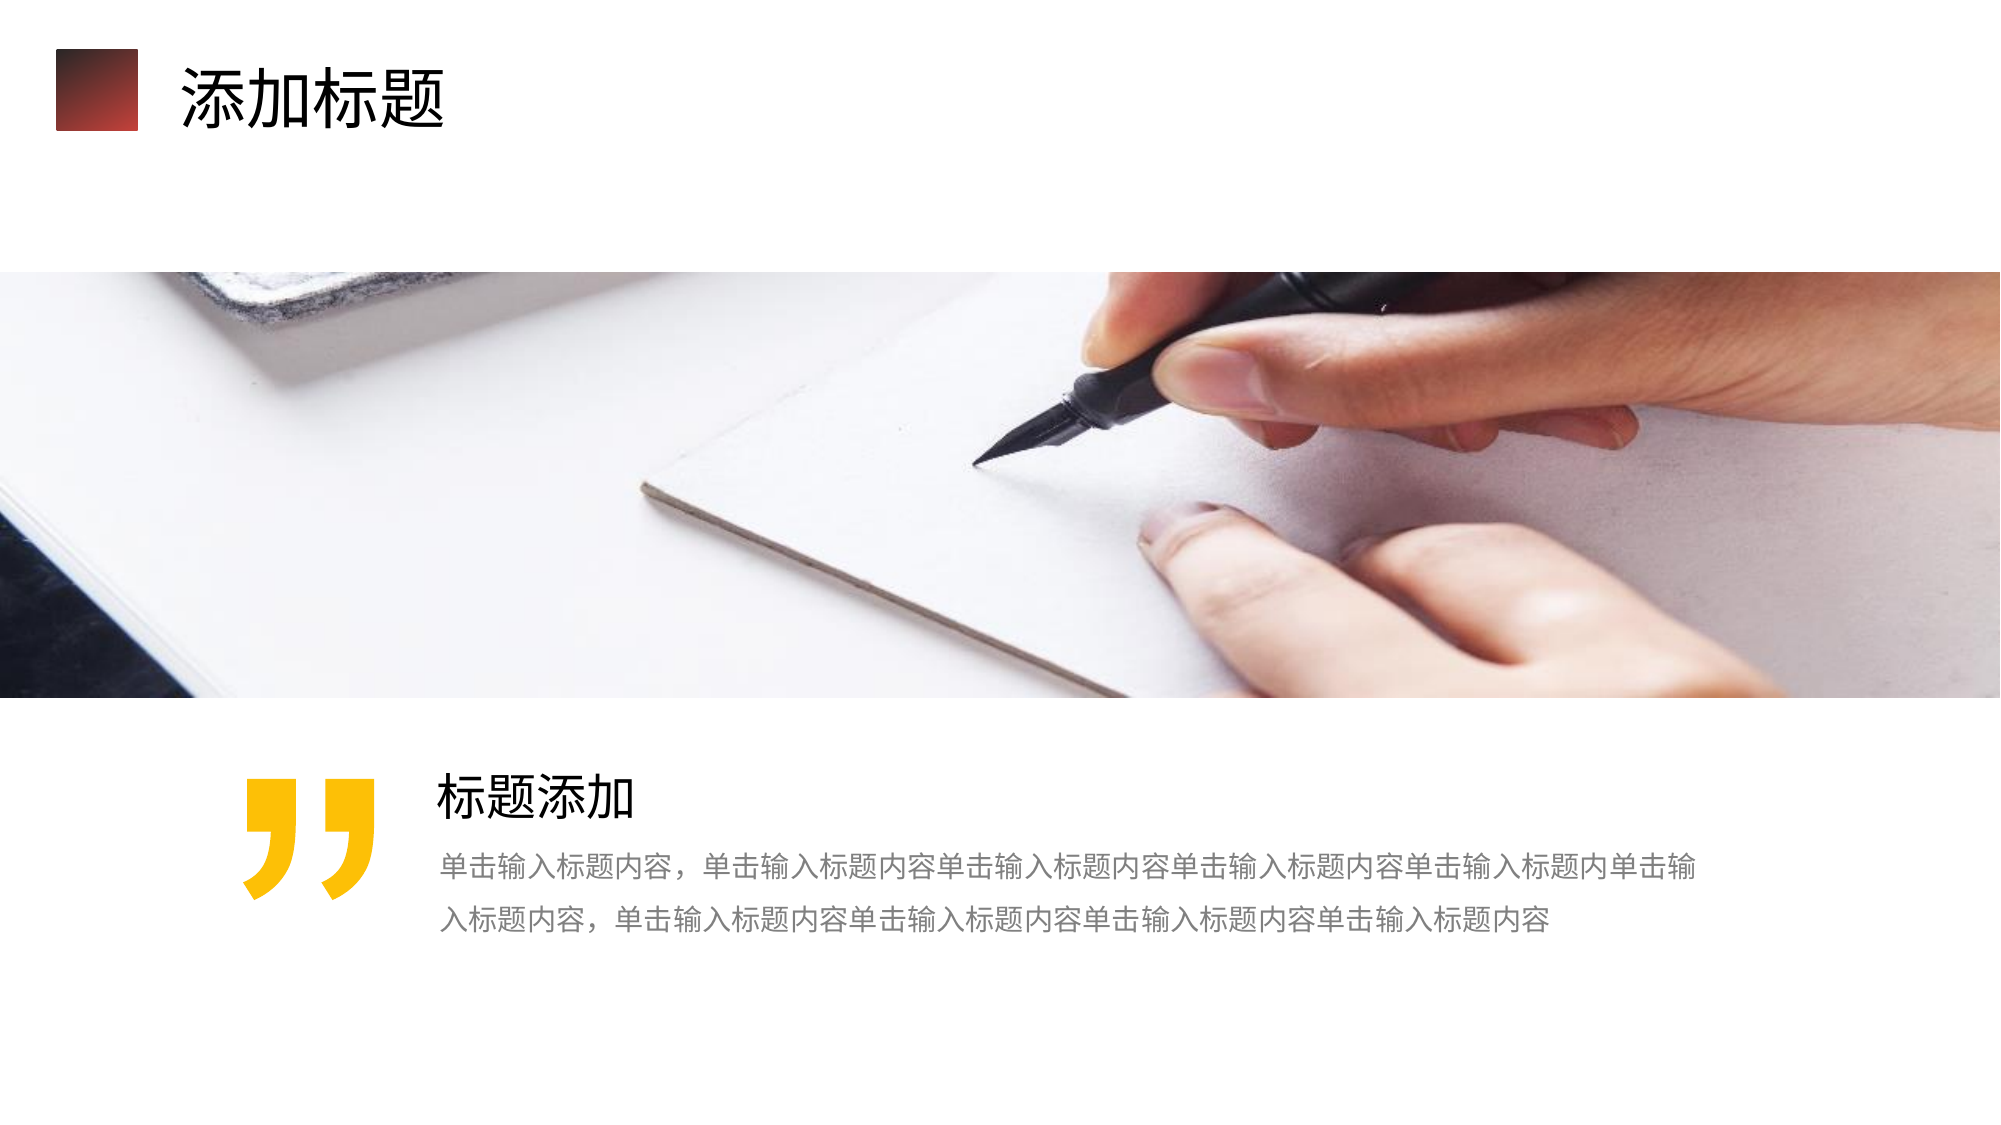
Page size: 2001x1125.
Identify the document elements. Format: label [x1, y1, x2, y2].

text_box [241, 777, 297, 902]
text_box [56, 49, 514, 146]
text_box [319, 777, 376, 902]
text_box [0, 272, 2000, 699]
text_box [419, 758, 1730, 939]
